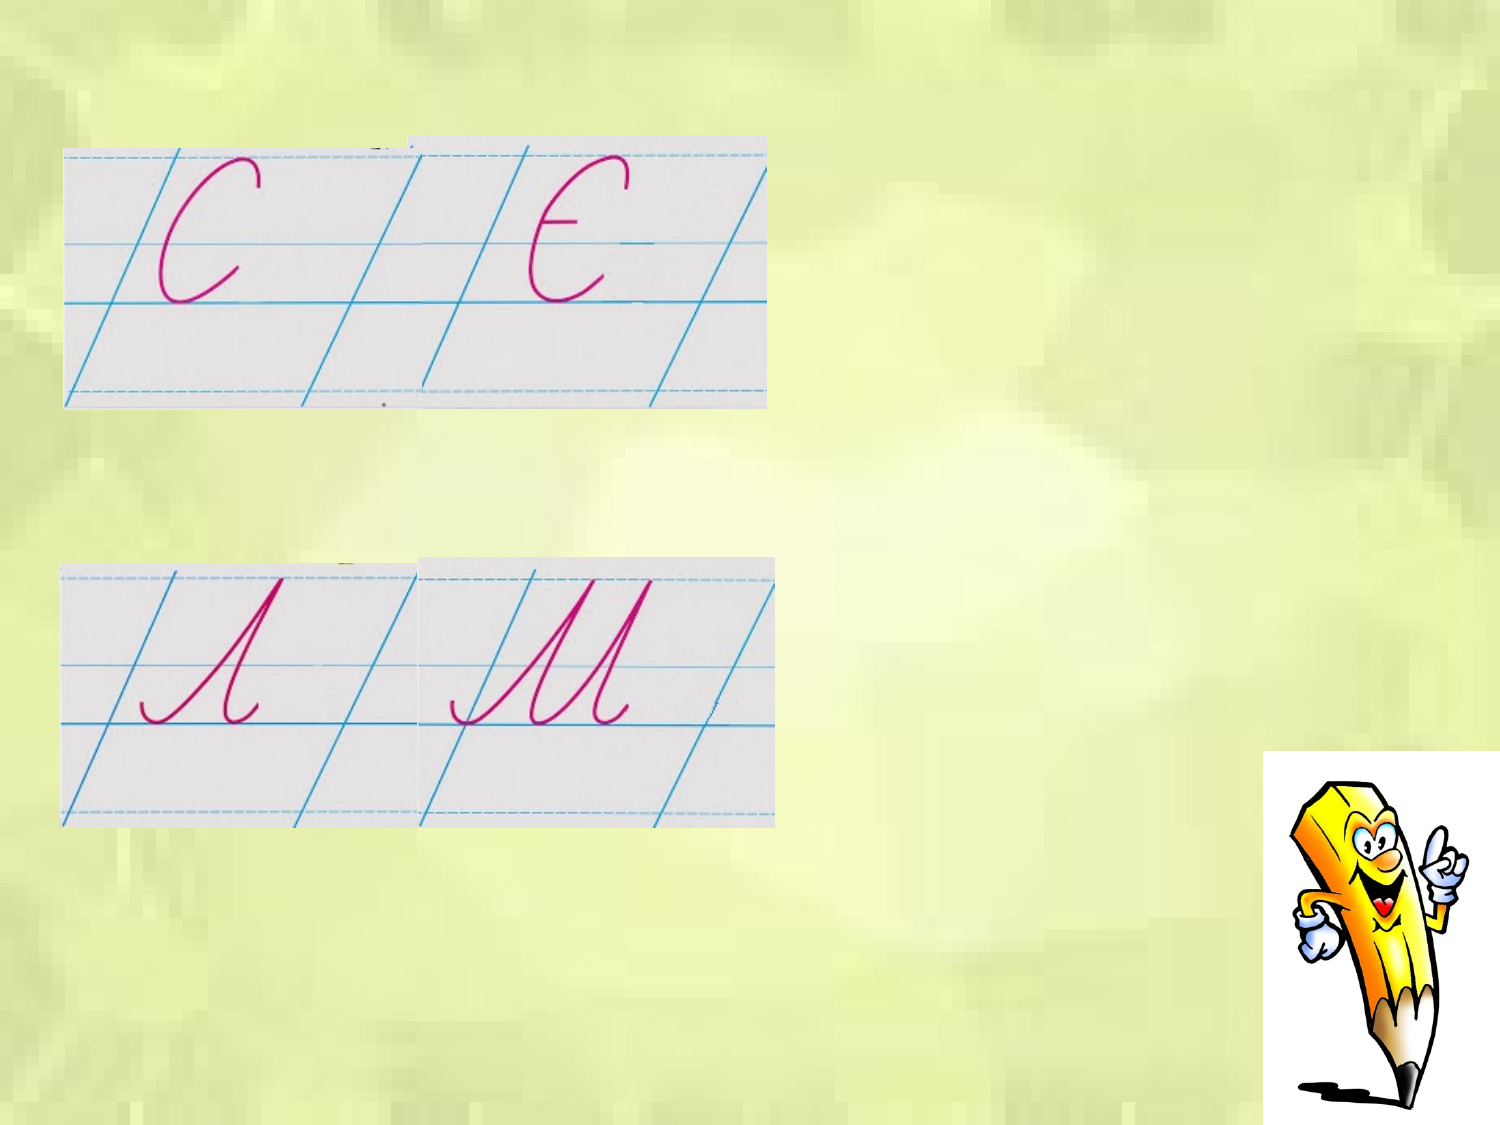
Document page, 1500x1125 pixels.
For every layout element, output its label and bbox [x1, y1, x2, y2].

picture [0, 0, 1500, 1125]
list [76, 599, 1495, 1125]
